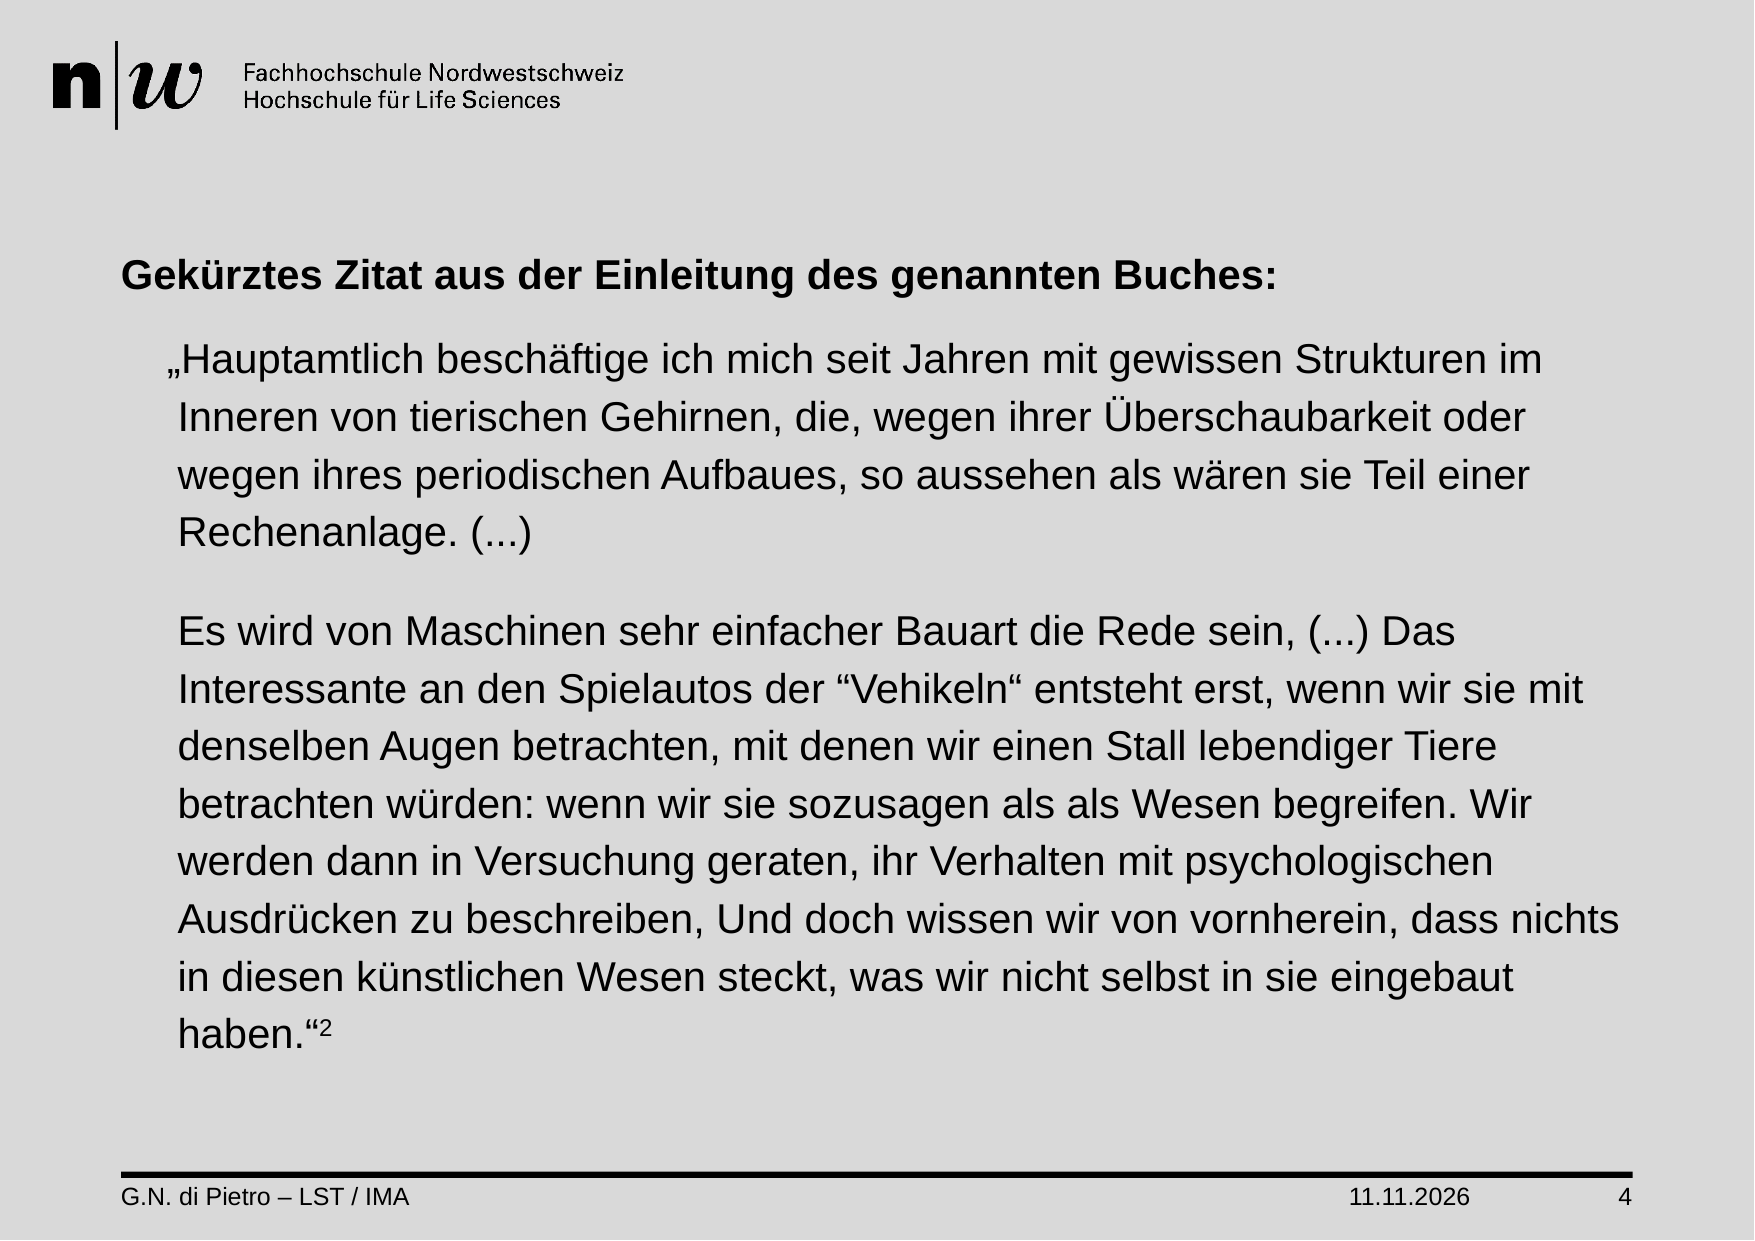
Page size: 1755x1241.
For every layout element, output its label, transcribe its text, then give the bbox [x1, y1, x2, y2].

title Gekürztes Zitat aus der Einleitung des genannten Buches: [120, 247, 1633, 307]
picture [53, 41, 623, 130]
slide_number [1349, 1180, 1490, 1211]
footer G.N. di Pietro – LST / IMA [120, 1180, 1349, 1211]
list „Hauptamtlich beschäftige ich mich seit Jahren mit gewissen Strukturen im Inneren von tierischen Gehirnen, die, wegen ihrer Überschaubarkeit oder wegen ihres periodischen Aufbaues, so aussehen als wären sie Teil einer Rechenanlage. (...) Es wird von Maschinen sehr einfacher Bauart die Rede sein, (...) Das Interessante an den Spielautos der “Vehikeln“ entsteht erst, wenn wir sie mit denselben Augen betrachten, mit denen wir einen Stall lebendiger Tiere betrachten würden: wenn wir sie sozusagen als als Wesen begreifen. Wir werden dann in Versuchung geraten, ihr Verhalten mit psychologischen Ausdrücken zu beschreiben, Und doch wissen wir von vornherein, dass nichts in diesen künstlichen Wesen steckt, was wir nicht selbst in sie eingebaut haben.“2 [121, 324, 1633, 1093]
slide_number 4 [1490, 1180, 1633, 1211]
